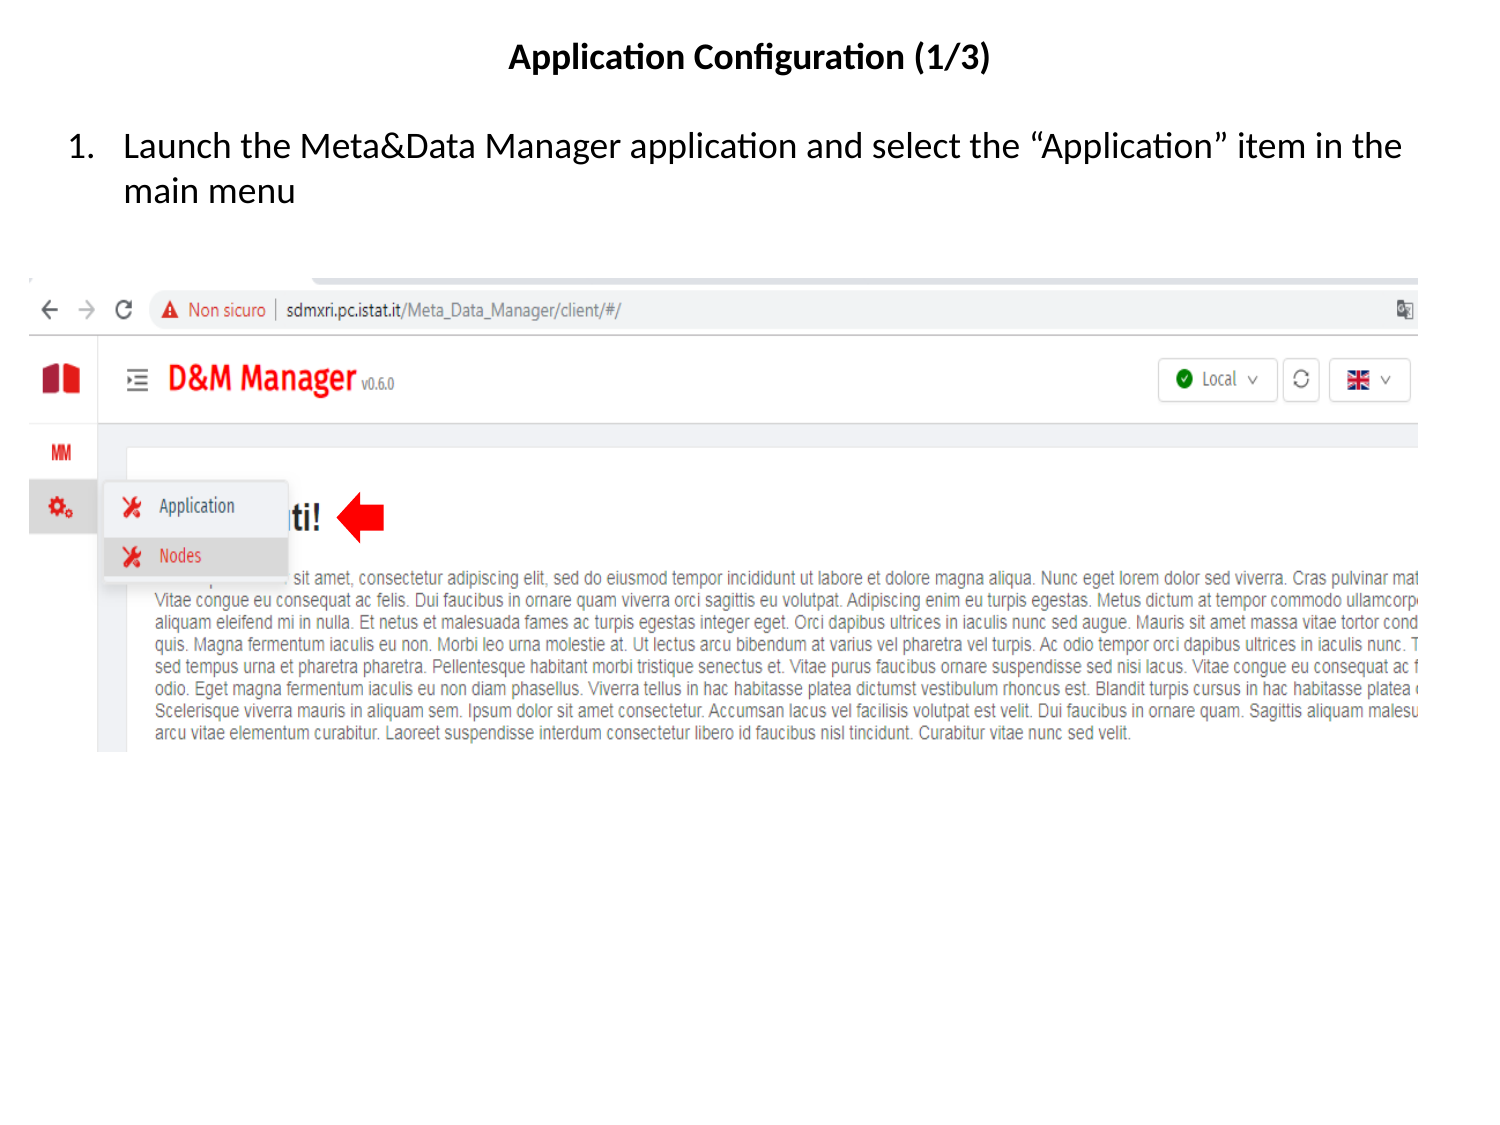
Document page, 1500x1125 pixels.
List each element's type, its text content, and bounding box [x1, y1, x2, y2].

picture [29, 278, 1419, 752]
text_box Launch the Meta&Data Manager application and select the “Application” item in the main menu [52, 113, 1447, 1029]
text_box Application Configuration (1/3) [53, 24, 1447, 84]
